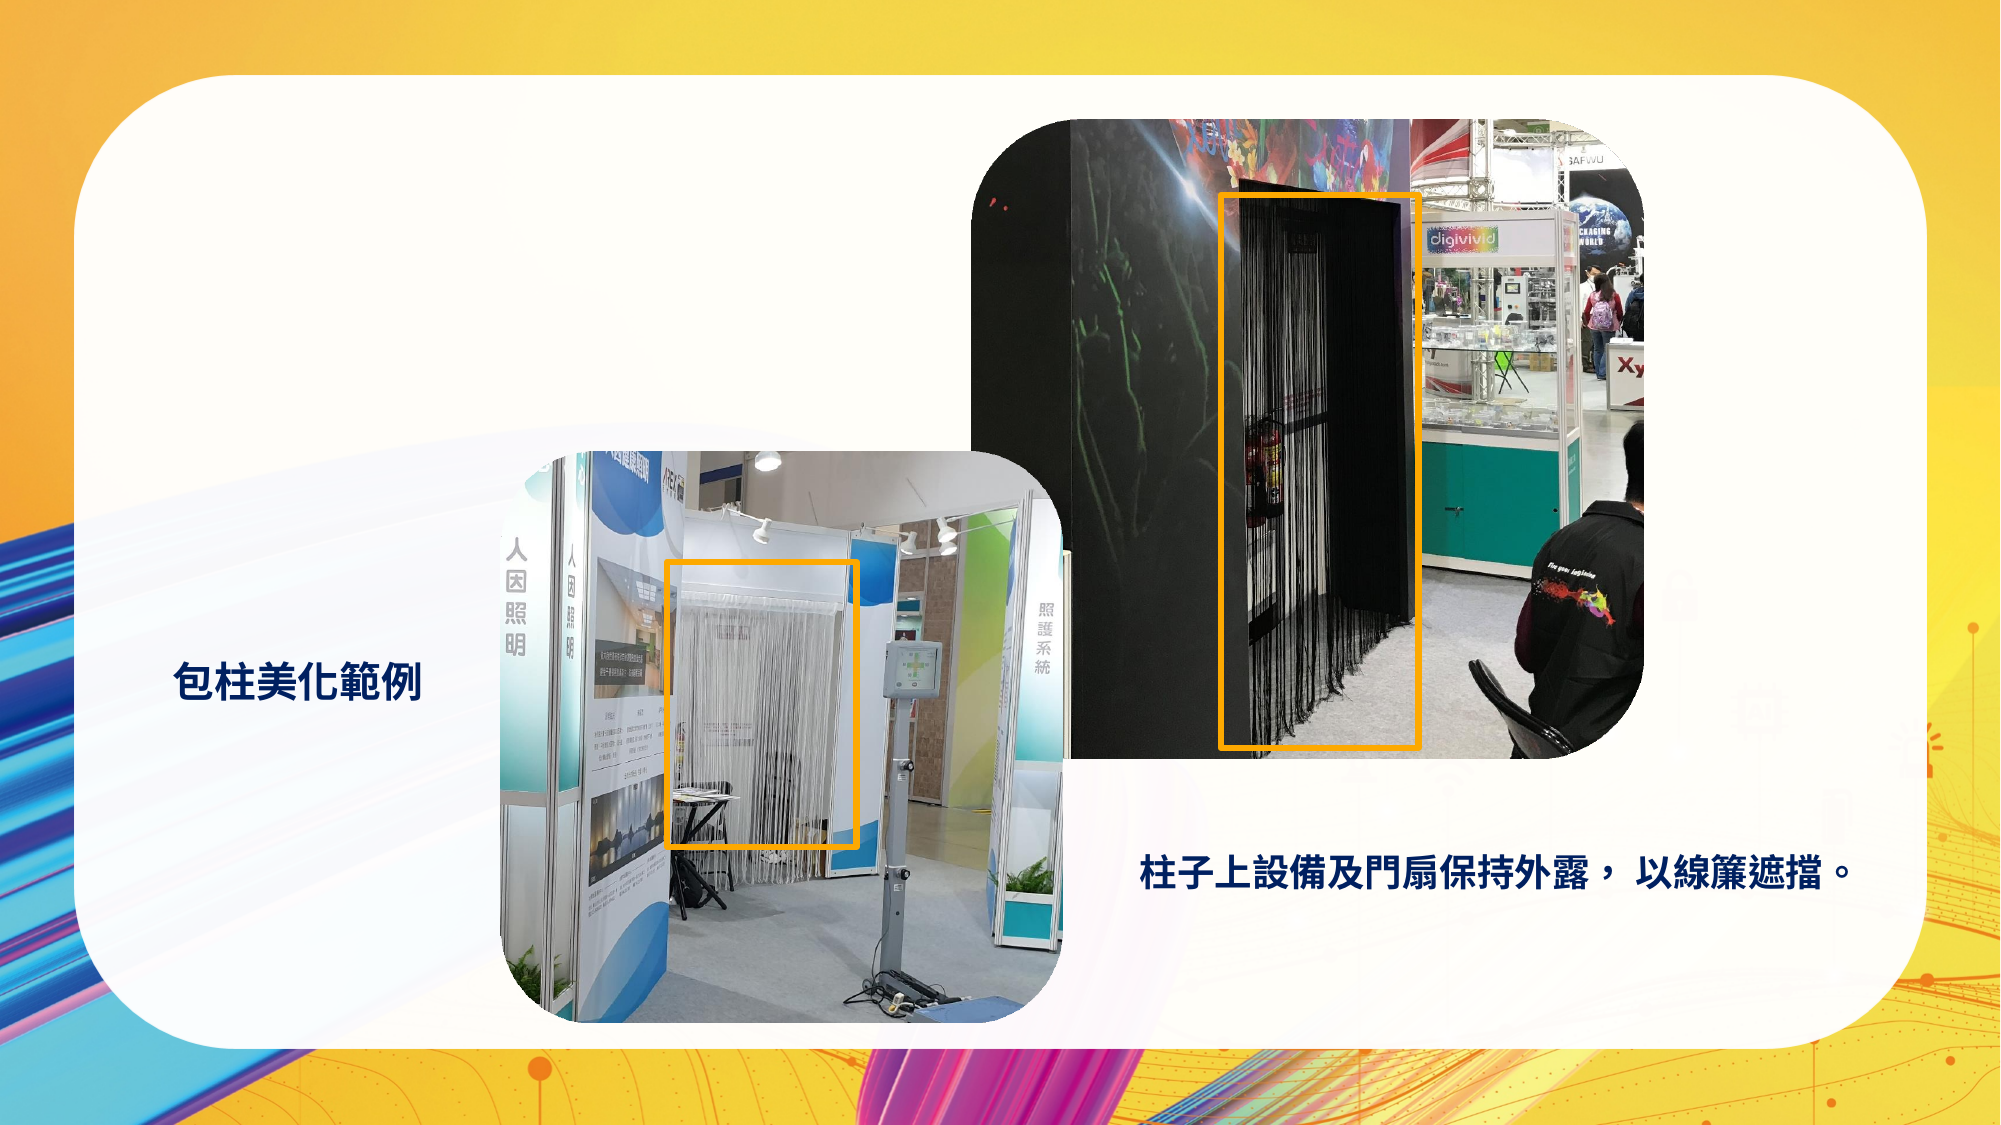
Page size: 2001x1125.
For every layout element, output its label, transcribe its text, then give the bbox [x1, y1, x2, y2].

text_box 包柱美化範例 [170, 653, 426, 706]
text_box 柱子上設備及門扇保持外露， 以線簾遮擋。 [1137, 846, 1923, 894]
picture [0, 0, 2001, 1125]
